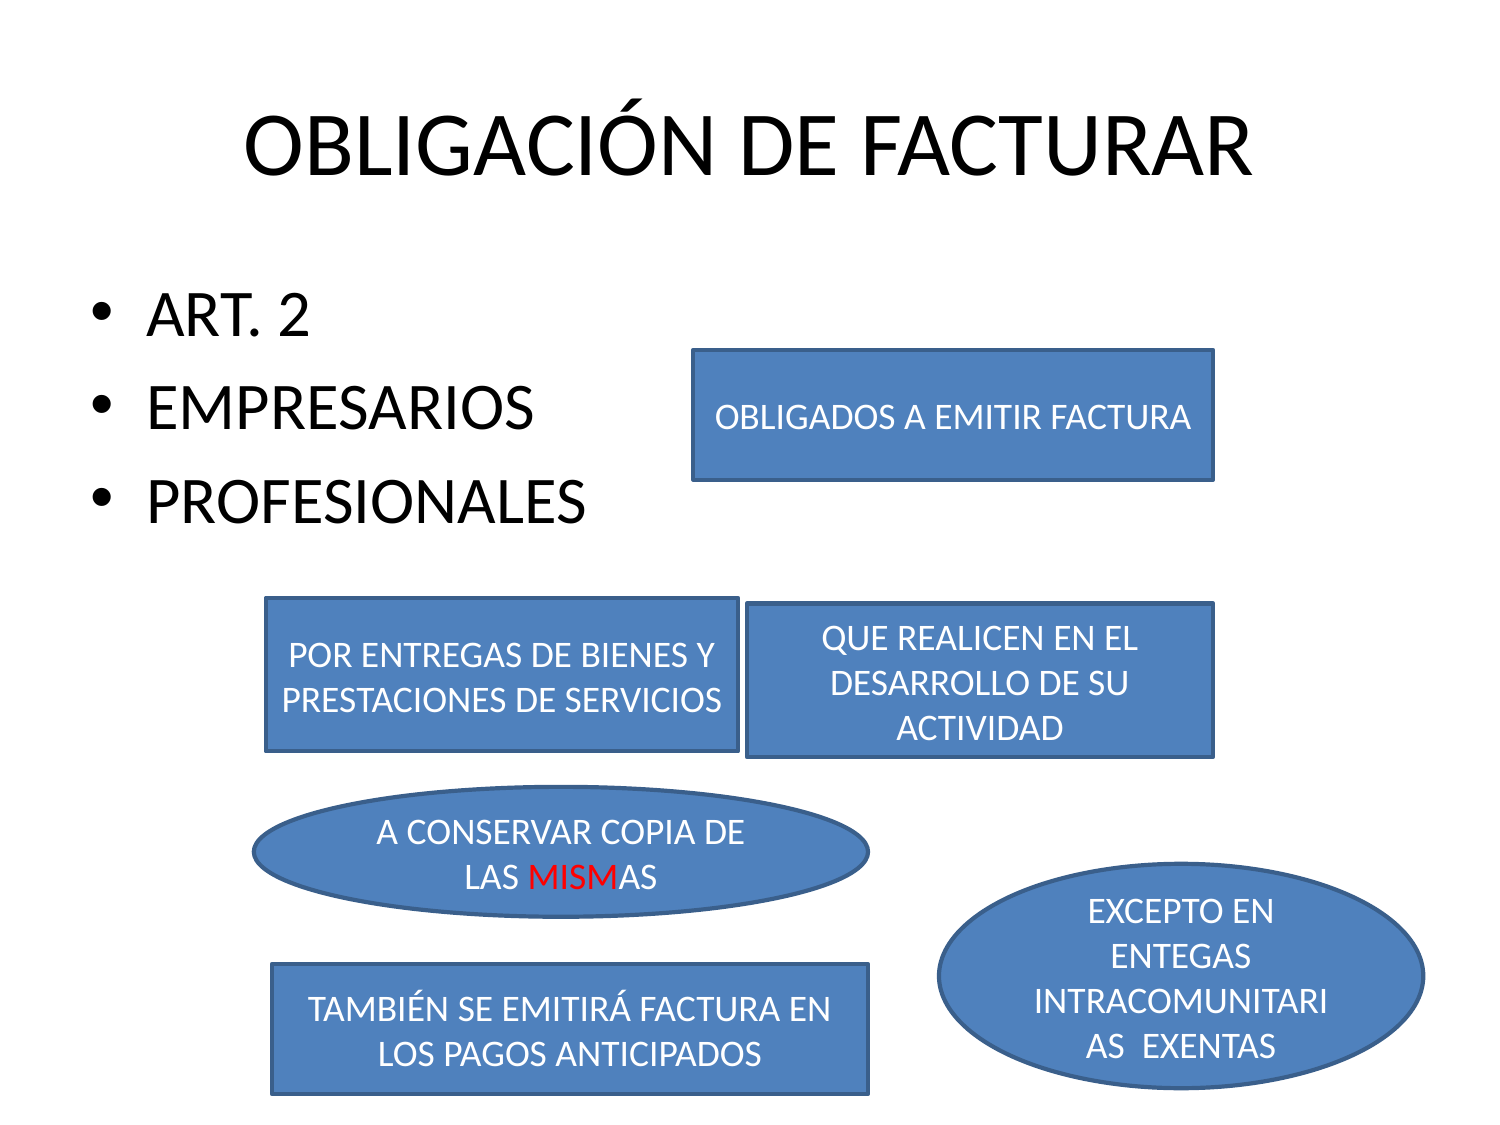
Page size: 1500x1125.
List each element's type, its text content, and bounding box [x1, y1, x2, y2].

text_box A CONSERVAR COPIA DE LAS MISMAS [251, 784, 871, 919]
text_box POR ENTREGAS DE BIENES Y PRESTACIONES DE SERVICIOS [264, 596, 740, 753]
text_box TAMBIÉN SE EMITIRÁ FACTURA EN LOS PAGOS ANTICIPADOS [270, 962, 870, 1096]
text_box QUE REALICEN EN EL DESARROLLO DE SU ACTIVIDAD [745, 601, 1215, 759]
title OBLIGACIÓN DE FACTURAR [75, 45, 1425, 233]
text_box OBLIGADOS A EMITIR FACTURA [691, 348, 1215, 482]
list ART. 2 EMPRESARIOS PROFESIONALES [75, 262, 1425, 1005]
text_box EXCEPTO EN ENTEGAS INTRACOMUNITARIAS EXENTAS [936, 861, 1426, 1091]
